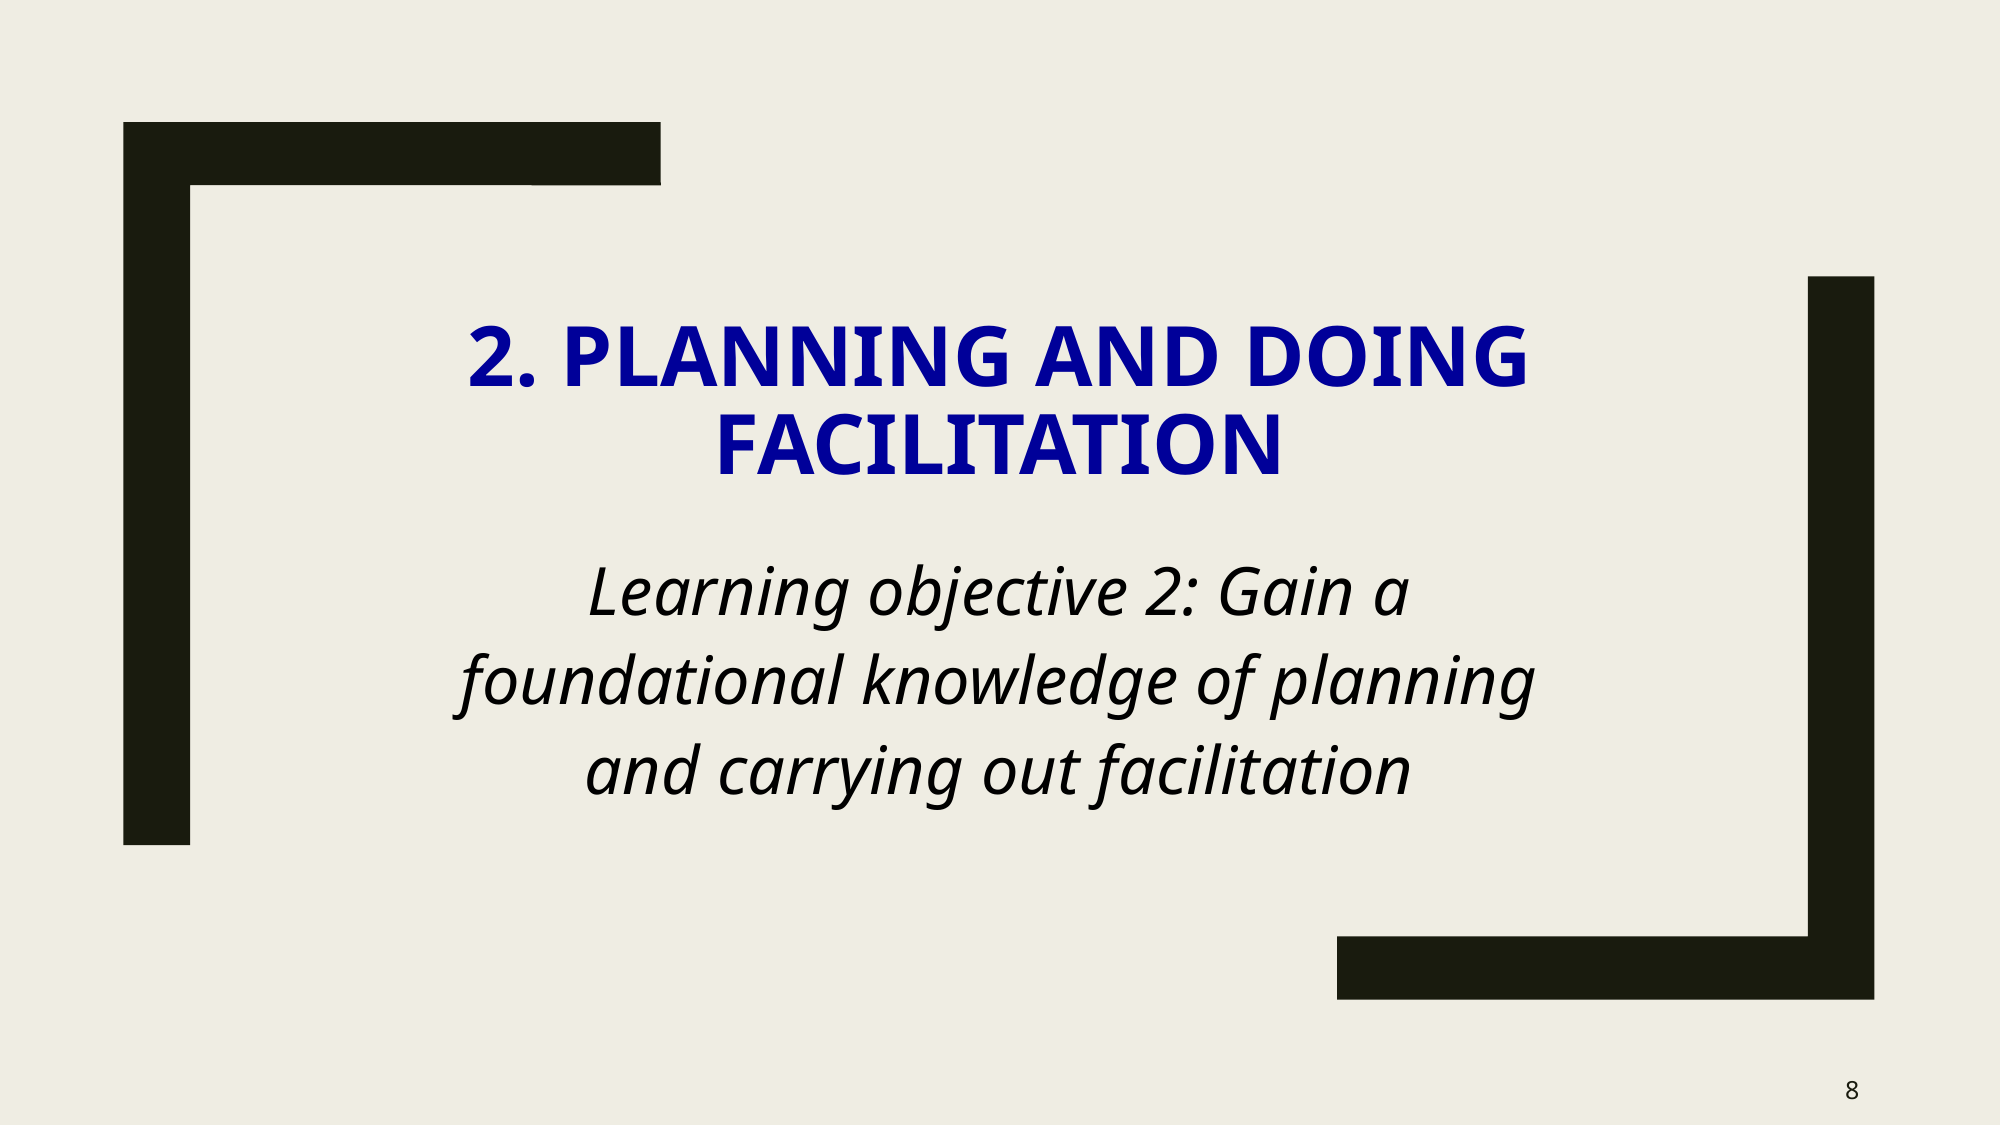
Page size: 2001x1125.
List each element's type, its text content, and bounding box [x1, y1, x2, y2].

title 2. Planning and doing facilitation [314, 242, 1686, 501]
subtitle Learning objective 2: Gain a foundational knowledge of planning and carrying out facilitation [439, 531, 1561, 825]
slide_number 8 [1612, 1058, 1875, 1125]
